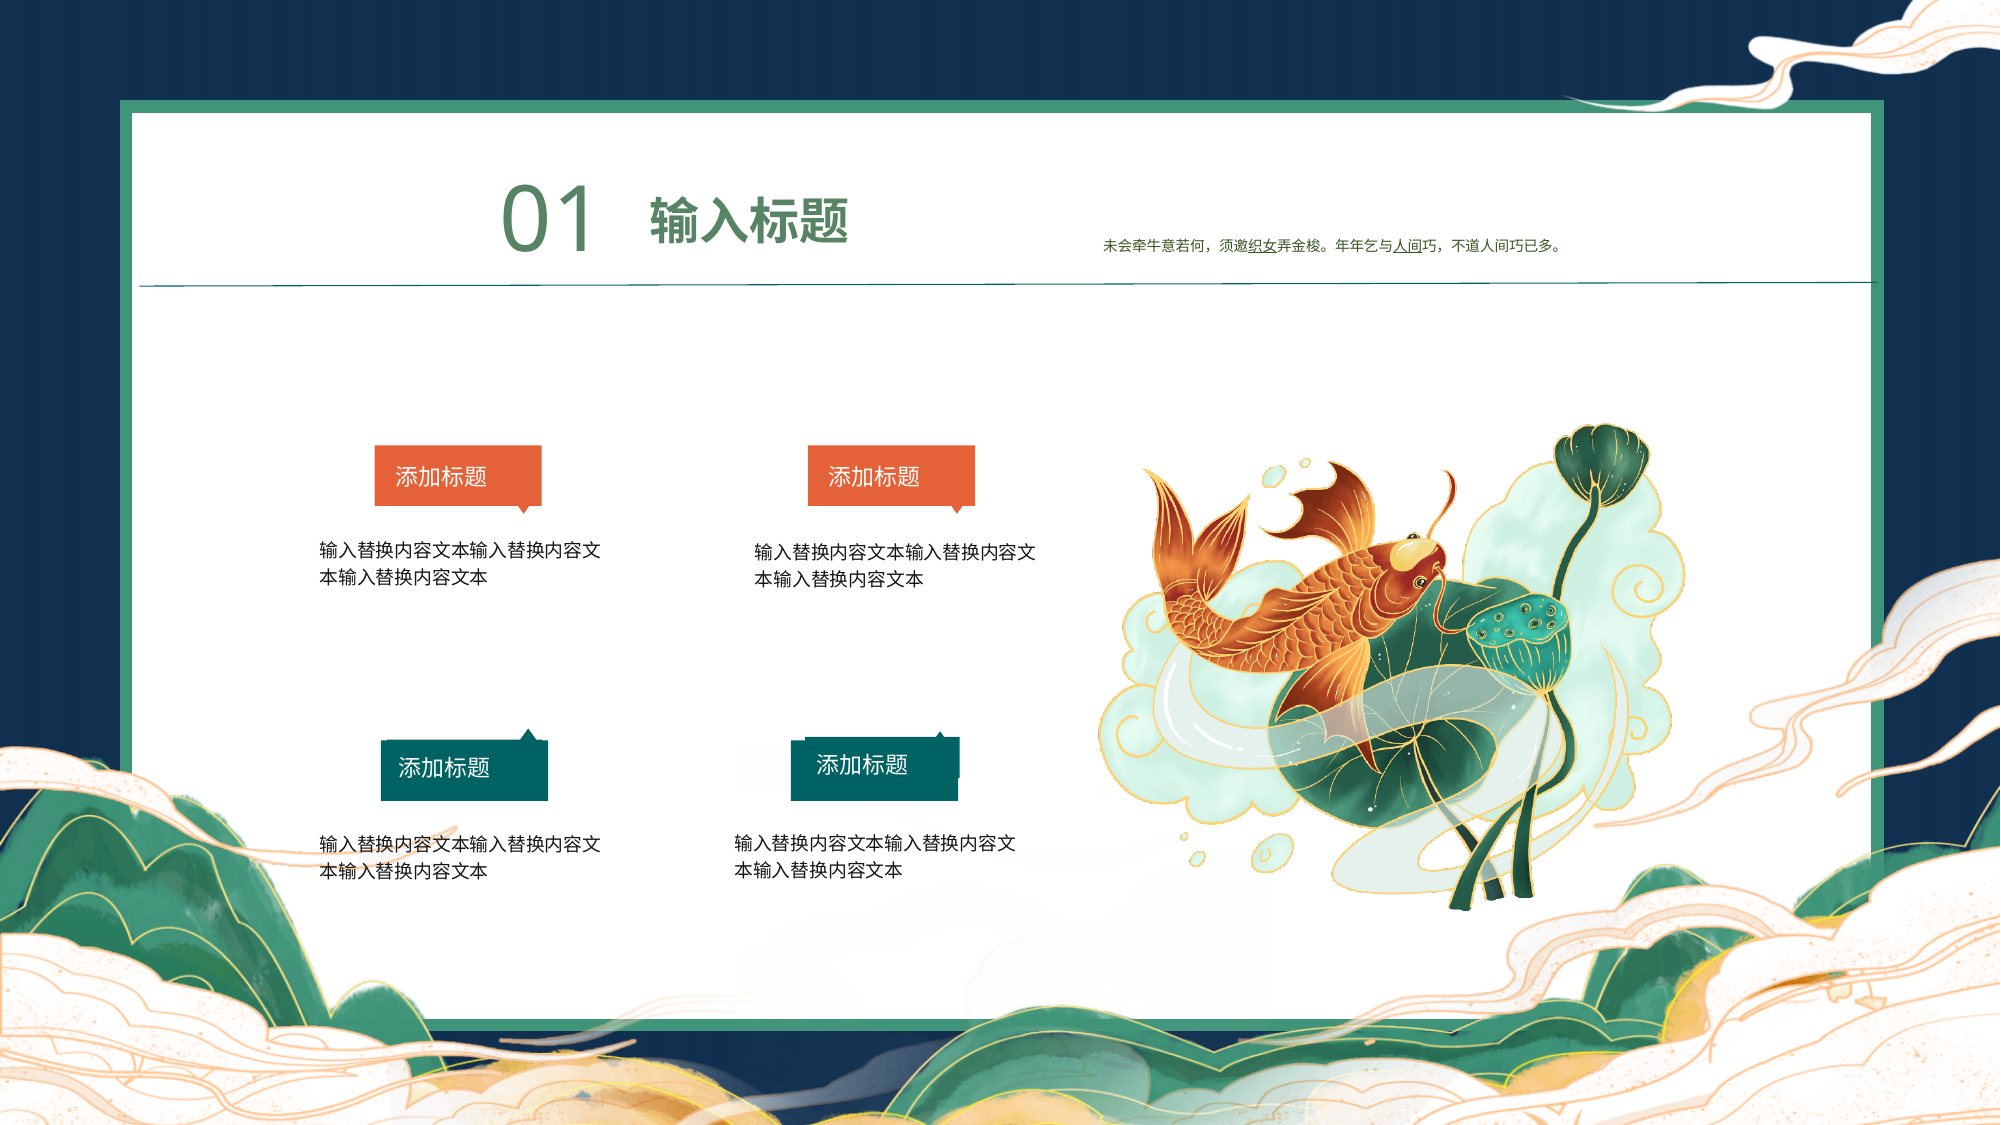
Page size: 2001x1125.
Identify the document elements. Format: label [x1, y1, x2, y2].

text_box [0, 0, 2000, 1125]
picture [1060, 330, 1702, 972]
text_box [308, 445, 1056, 598]
text_box [308, 728, 1036, 890]
text_box [139, 152, 1878, 287]
